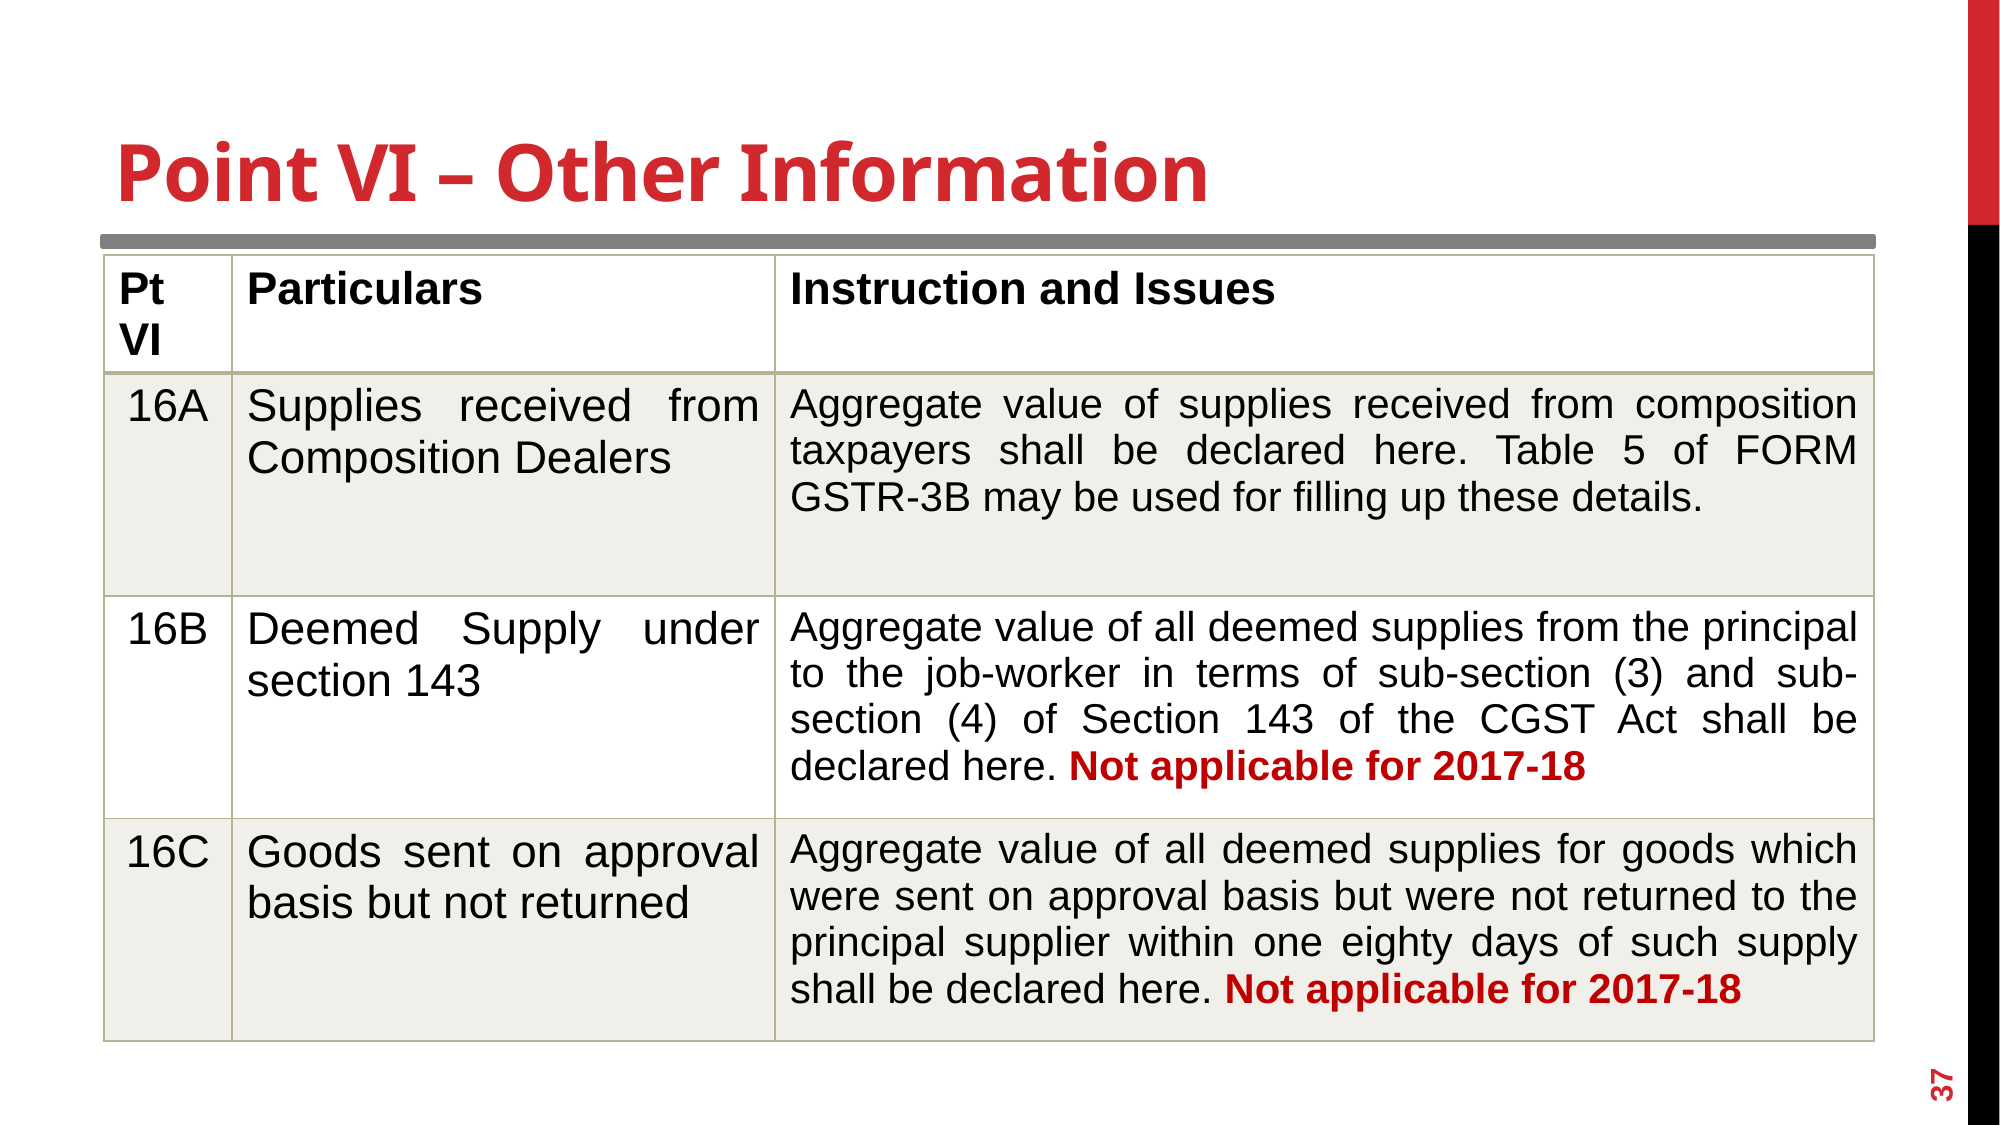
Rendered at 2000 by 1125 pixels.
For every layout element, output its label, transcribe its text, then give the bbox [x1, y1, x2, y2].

table_cell Aggregate value of all deemed supplies from the principal to the job-worker in terms of sub-section (3) and sub-section (4) of Section 143 of the CGST Act shall be declared here. Not applicable for 2017-18 [776, 597, 1873, 818]
table_header Pt VI [105, 256, 231, 371]
table_cell Supplies received from Composition Dealers [233, 375, 774, 595]
table_cell Goods sent on approval basis but not returned [233, 819, 774, 1040]
table_cell 16C [105, 819, 231, 1040]
table_header Particulars [233, 256, 774, 371]
title Point VI – Other Information [99, 25, 1874, 225]
table_cell 16B [105, 597, 231, 818]
table_cell 16A [105, 375, 231, 595]
table_cell Aggregate value of supplies received from composition taxpayers shall be declared here. Table 5 of FORM GSTR-3B may be used for filling up these details. [776, 375, 1873, 595]
table_header Instruction and Issues [776, 256, 1873, 371]
table_cell Deemed Supply under section 143 [233, 597, 774, 818]
table_cell Aggregate value of all deemed supplies for goods which were sent on approval basis but were not returned to the principal supplier within one eighty days of such supply shall be declared here. Not applicable for 2017-18 [776, 819, 1873, 1040]
slide_number 37 [1909, 1025, 1971, 1118]
